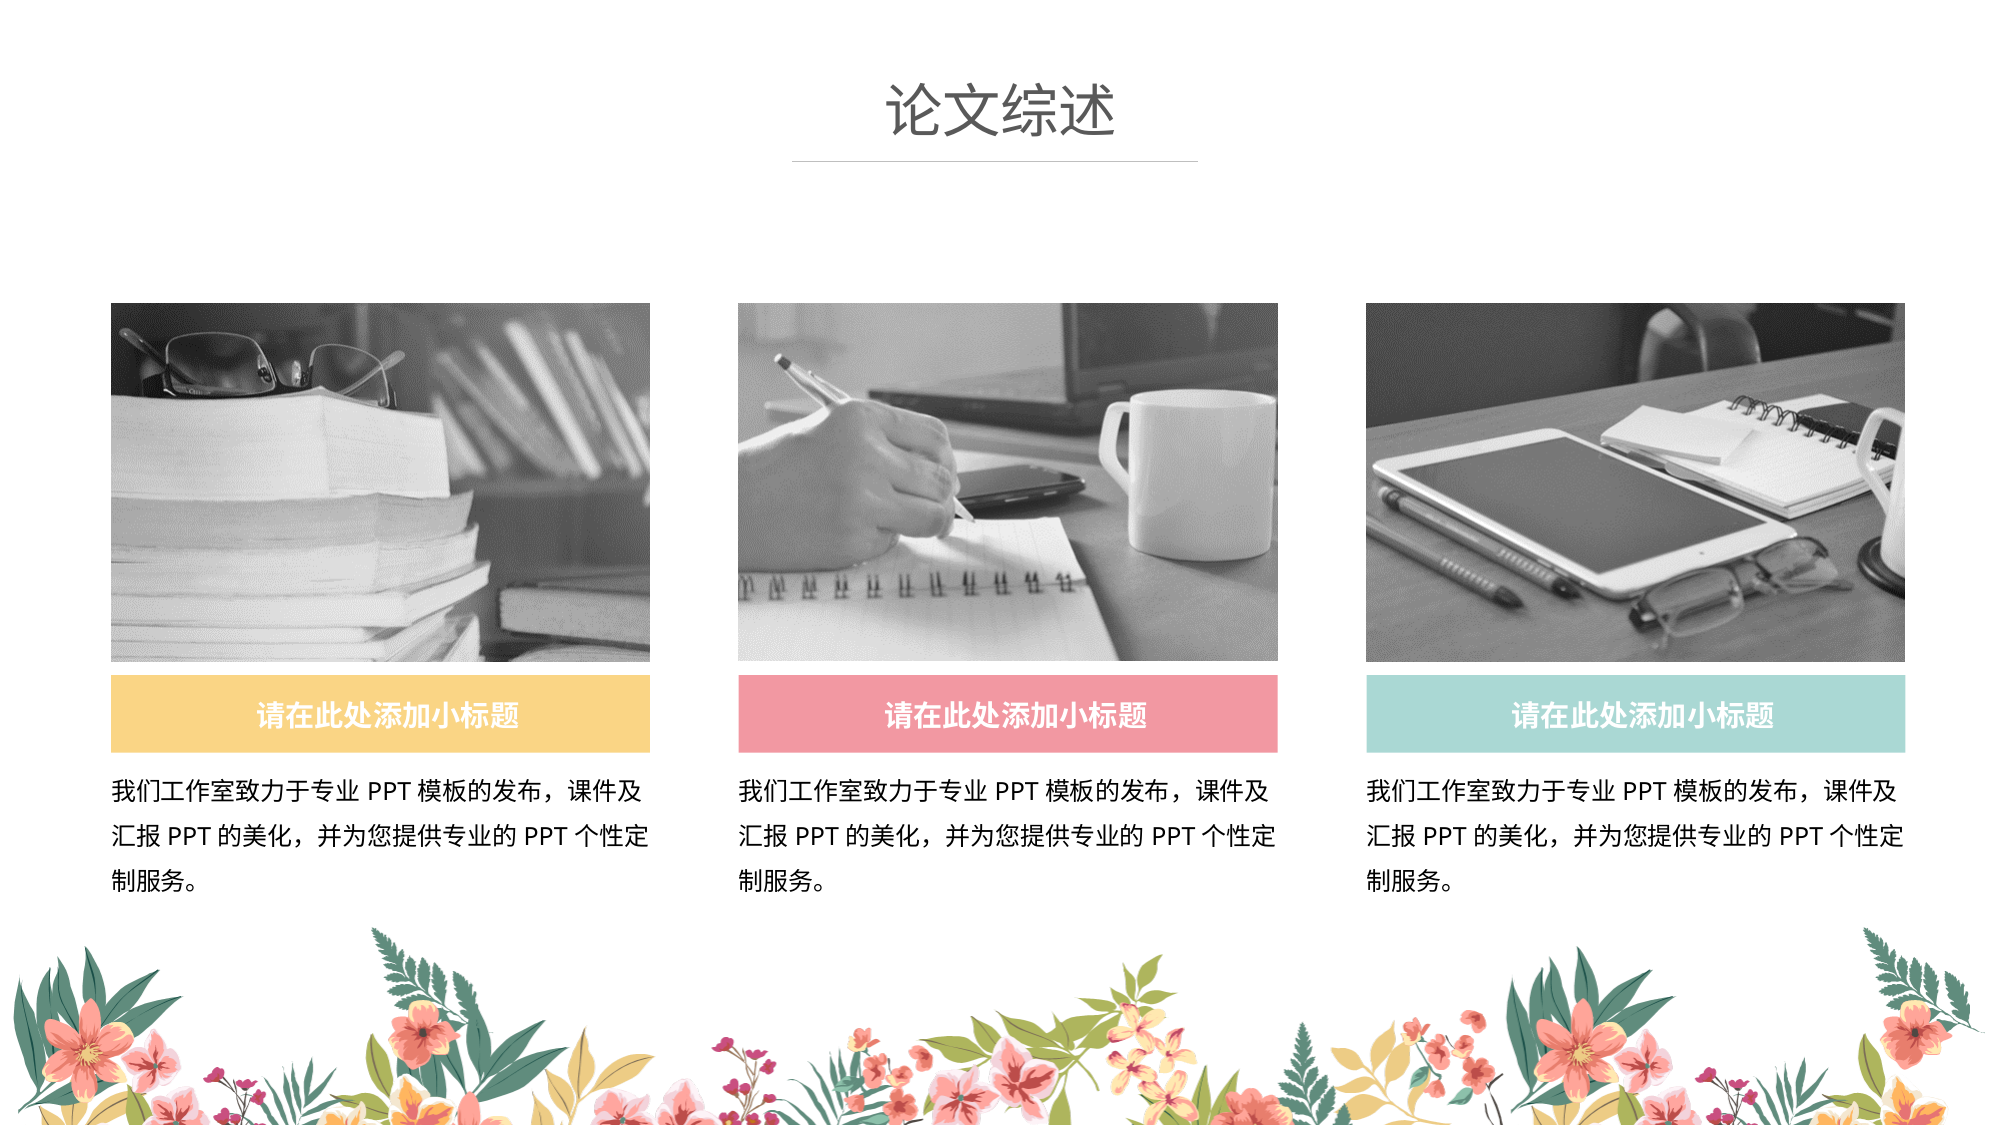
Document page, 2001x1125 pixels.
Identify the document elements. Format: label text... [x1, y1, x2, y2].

picture [738, 303, 1278, 661]
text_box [738, 675, 1278, 905]
picture [111, 303, 650, 662]
picture [1366, 303, 1905, 662]
text_box 论文综述 [869, 67, 1140, 152]
picture [8, 927, 2000, 1125]
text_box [1366, 675, 1906, 905]
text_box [111, 675, 650, 905]
